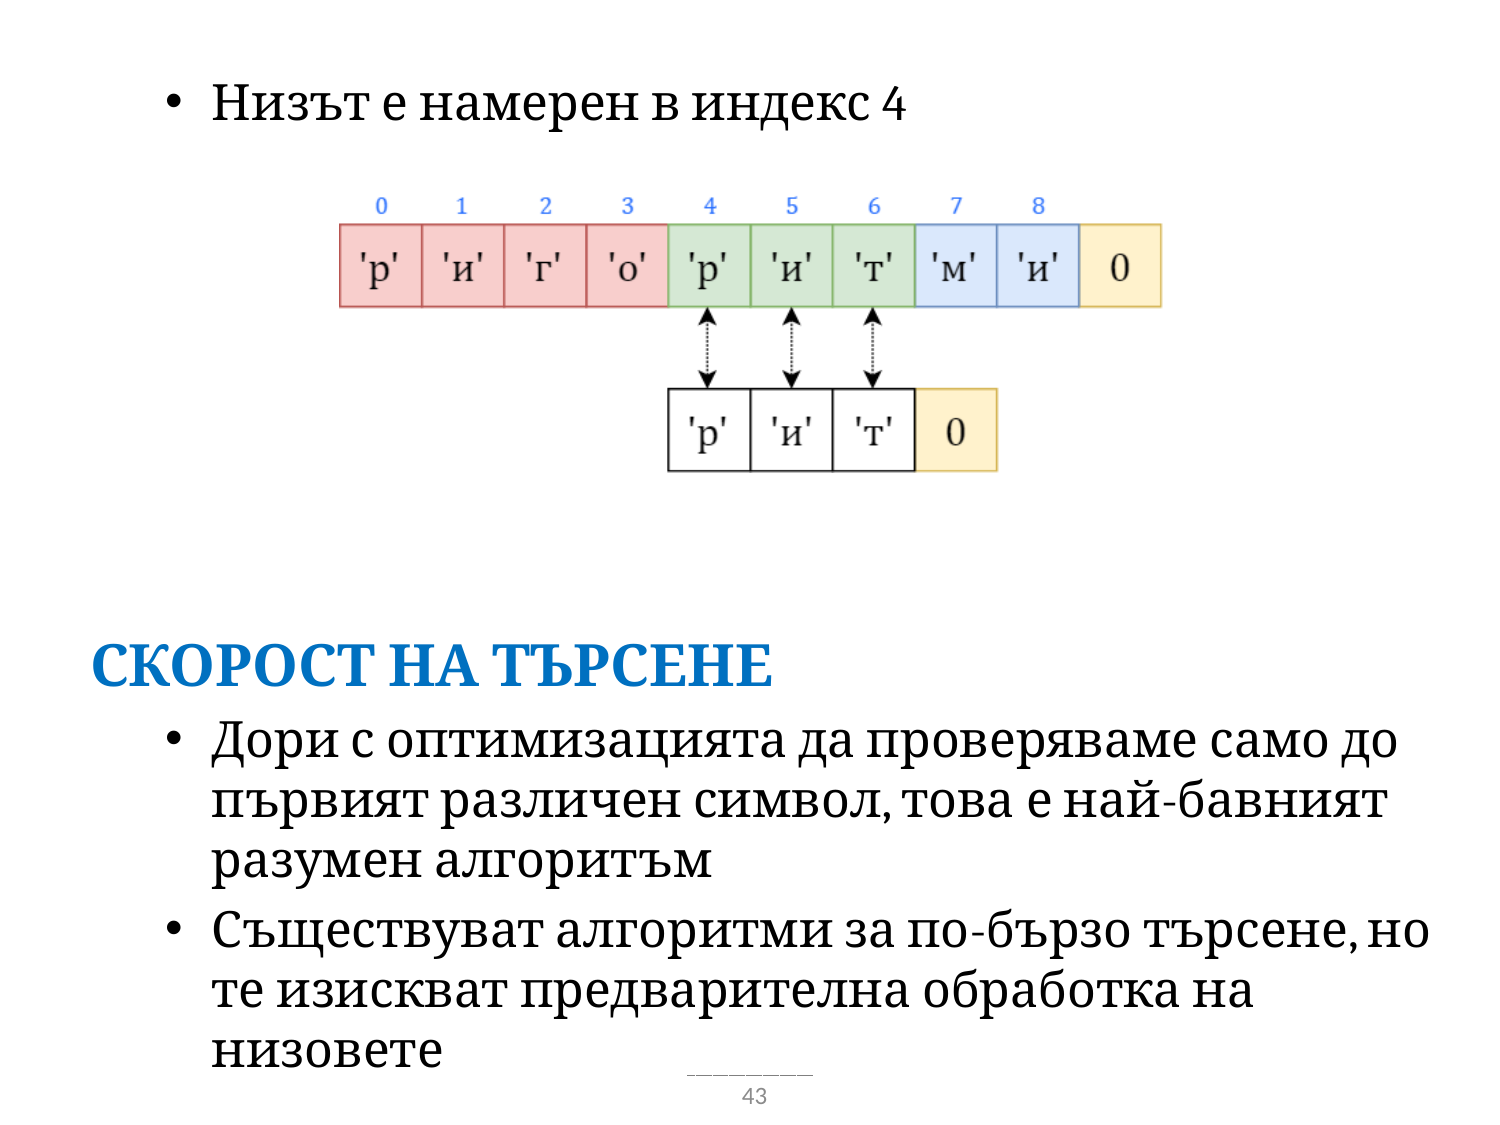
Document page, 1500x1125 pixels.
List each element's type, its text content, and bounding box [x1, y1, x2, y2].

slide_number 43 [579, 1065, 930, 1125]
picture [339, 162, 1163, 473]
list Низът е намерен в индекс 4 Скорост на търсене Дори с оптимизацията да проверяваме само до първият различен символ, това е най-бавният разумен алгоритъм Съществуват алгоритми за по-бързо търсене, но те изискват предварителна обработка на низовете [75, 62, 1450, 1063]
